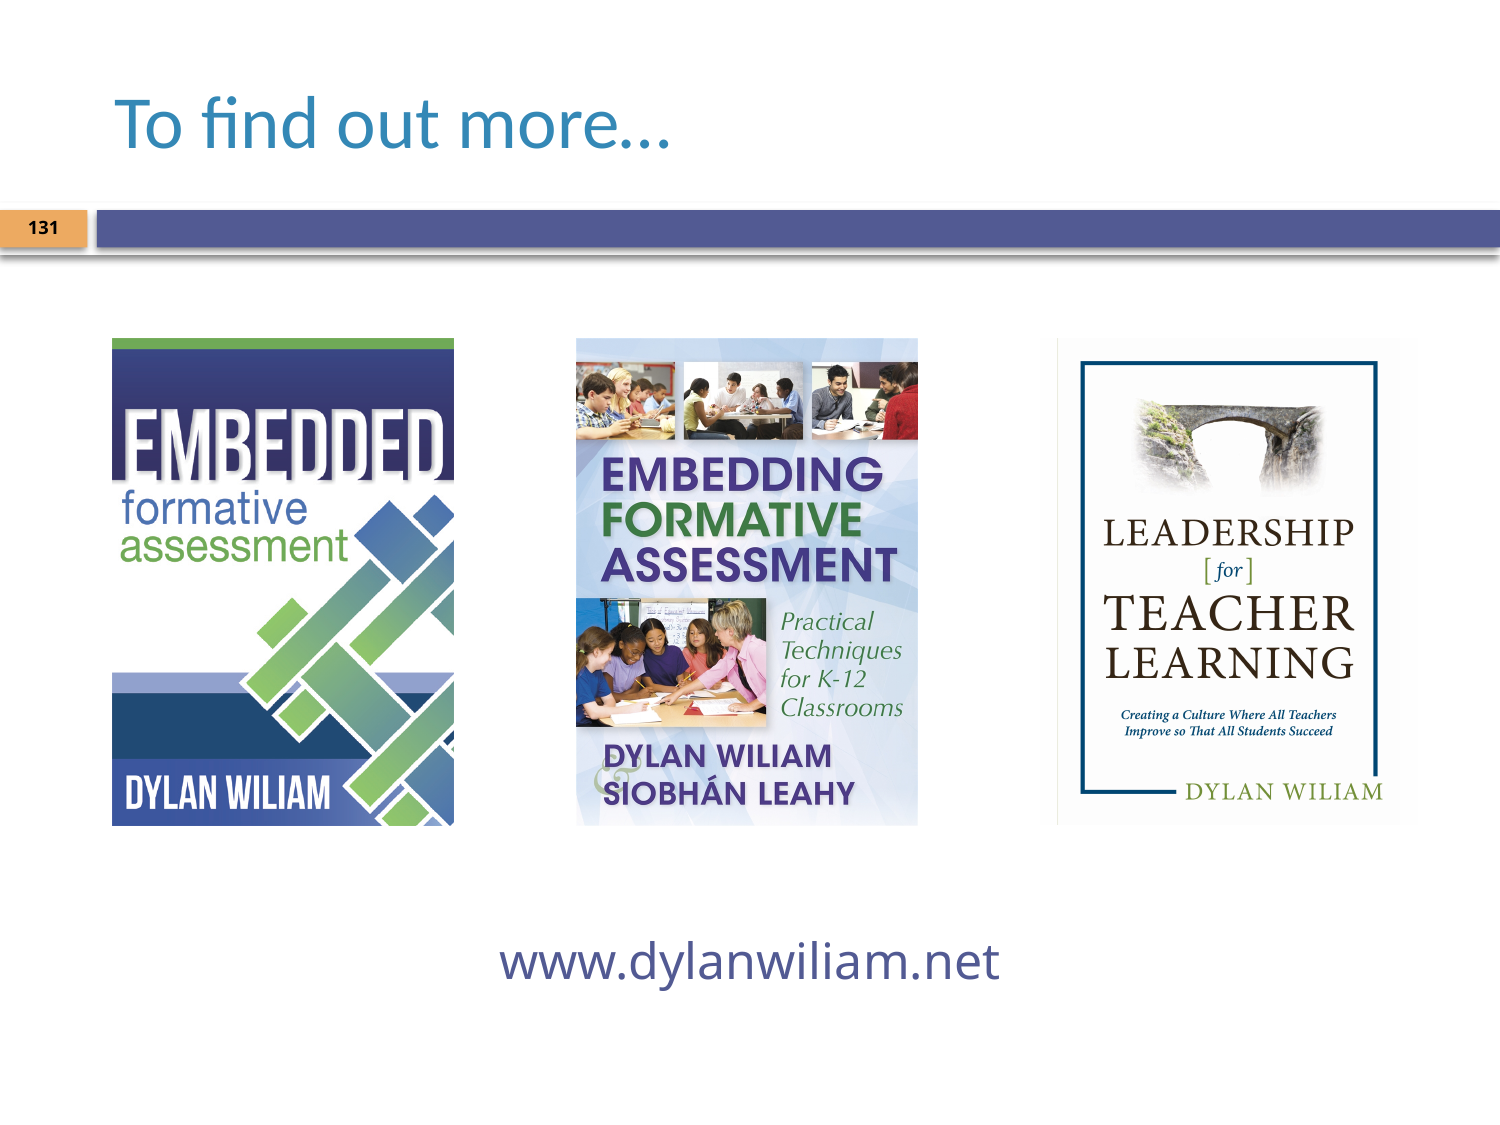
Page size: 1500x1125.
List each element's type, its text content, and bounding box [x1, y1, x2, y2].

picture [111, 337, 454, 827]
slide_number 131 [0, 208, 88, 249]
title To find out more… [99, 37, 1438, 200]
text_box www.dylanwiliam.net [122, 922, 1378, 997]
picture [1040, 337, 1418, 826]
picture [576, 338, 918, 826]
